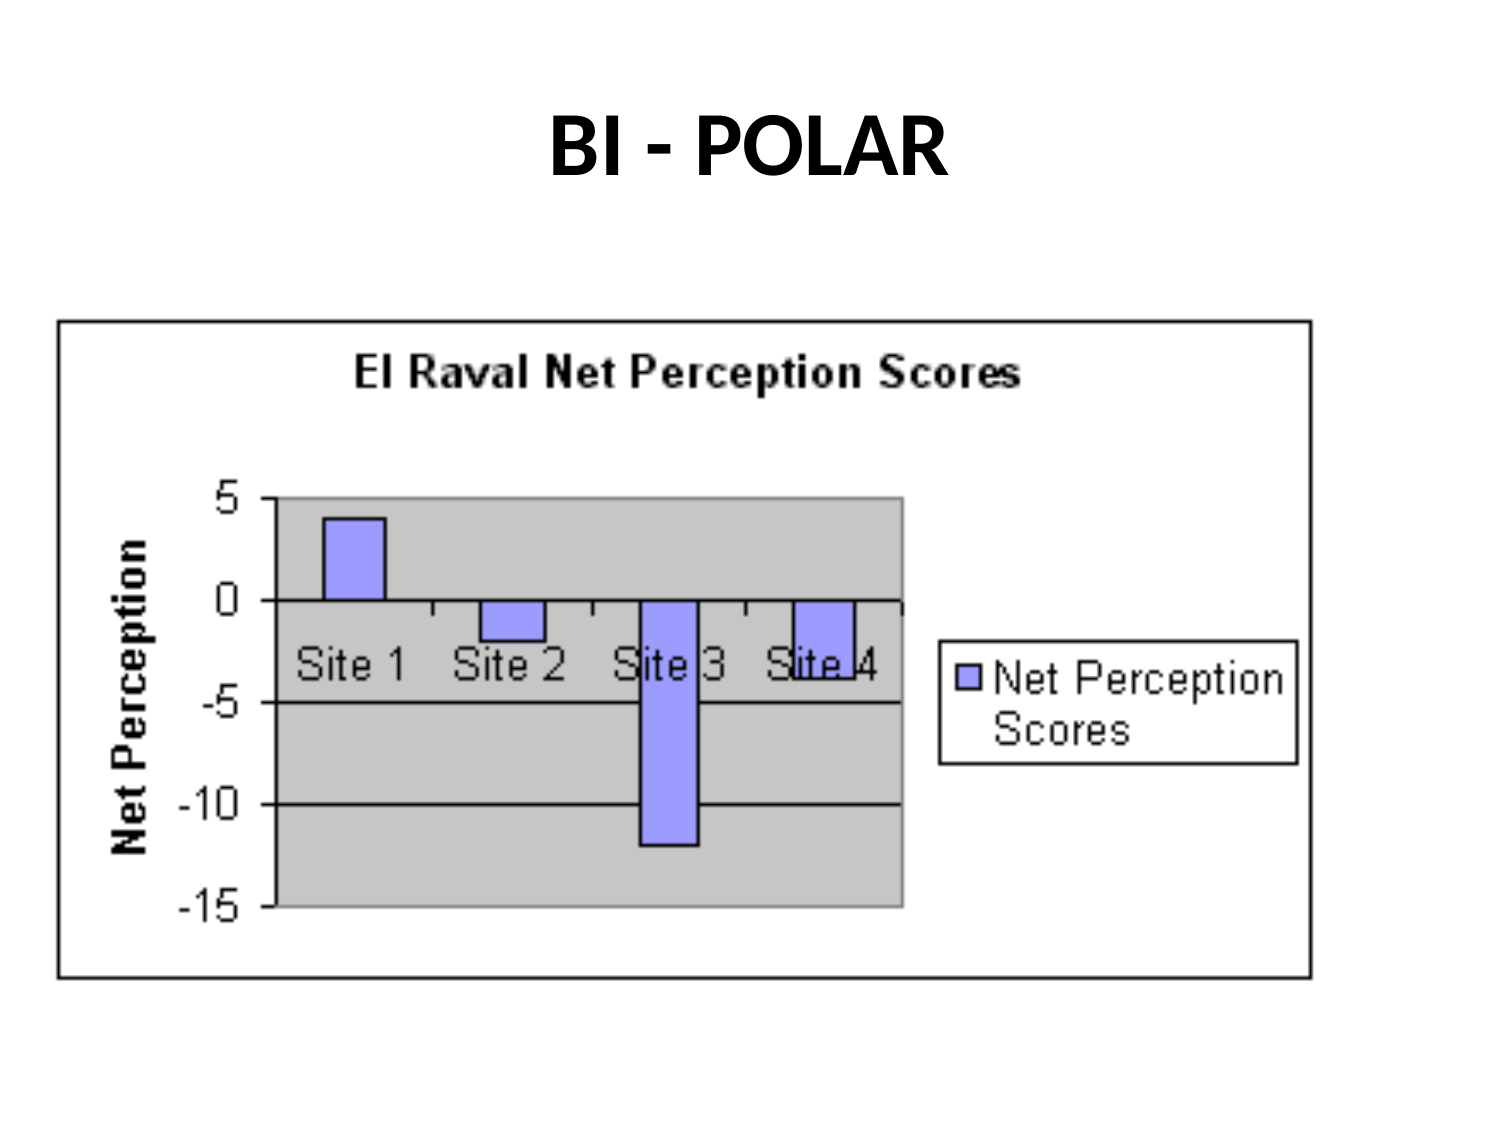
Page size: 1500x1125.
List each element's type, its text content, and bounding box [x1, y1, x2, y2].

title BI - POLAR [75, 45, 1425, 233]
picture [41, 303, 1335, 999]
